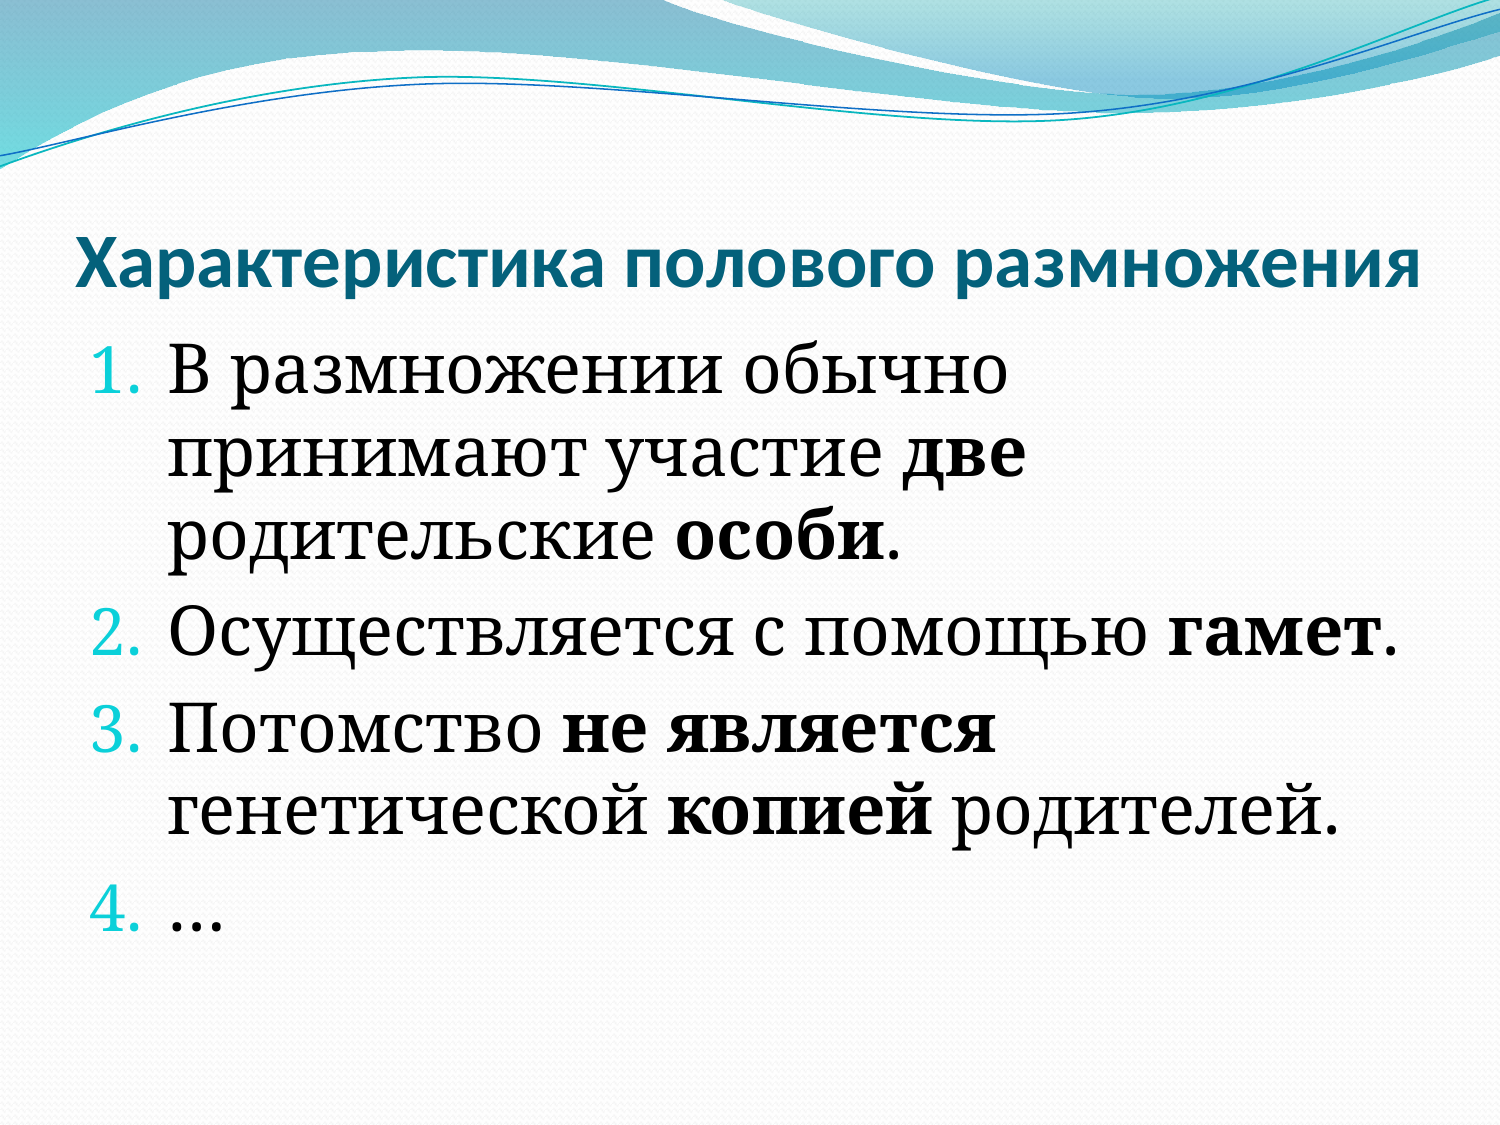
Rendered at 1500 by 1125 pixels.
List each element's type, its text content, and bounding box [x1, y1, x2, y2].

list В размножении обычно принимают участие две родительские особи. Осуществляется с помощью гамет. Потомство не является генетической копией родителей. … [75, 317, 1425, 1038]
title Характеристика полового размножения [75, 115, 1425, 303]
